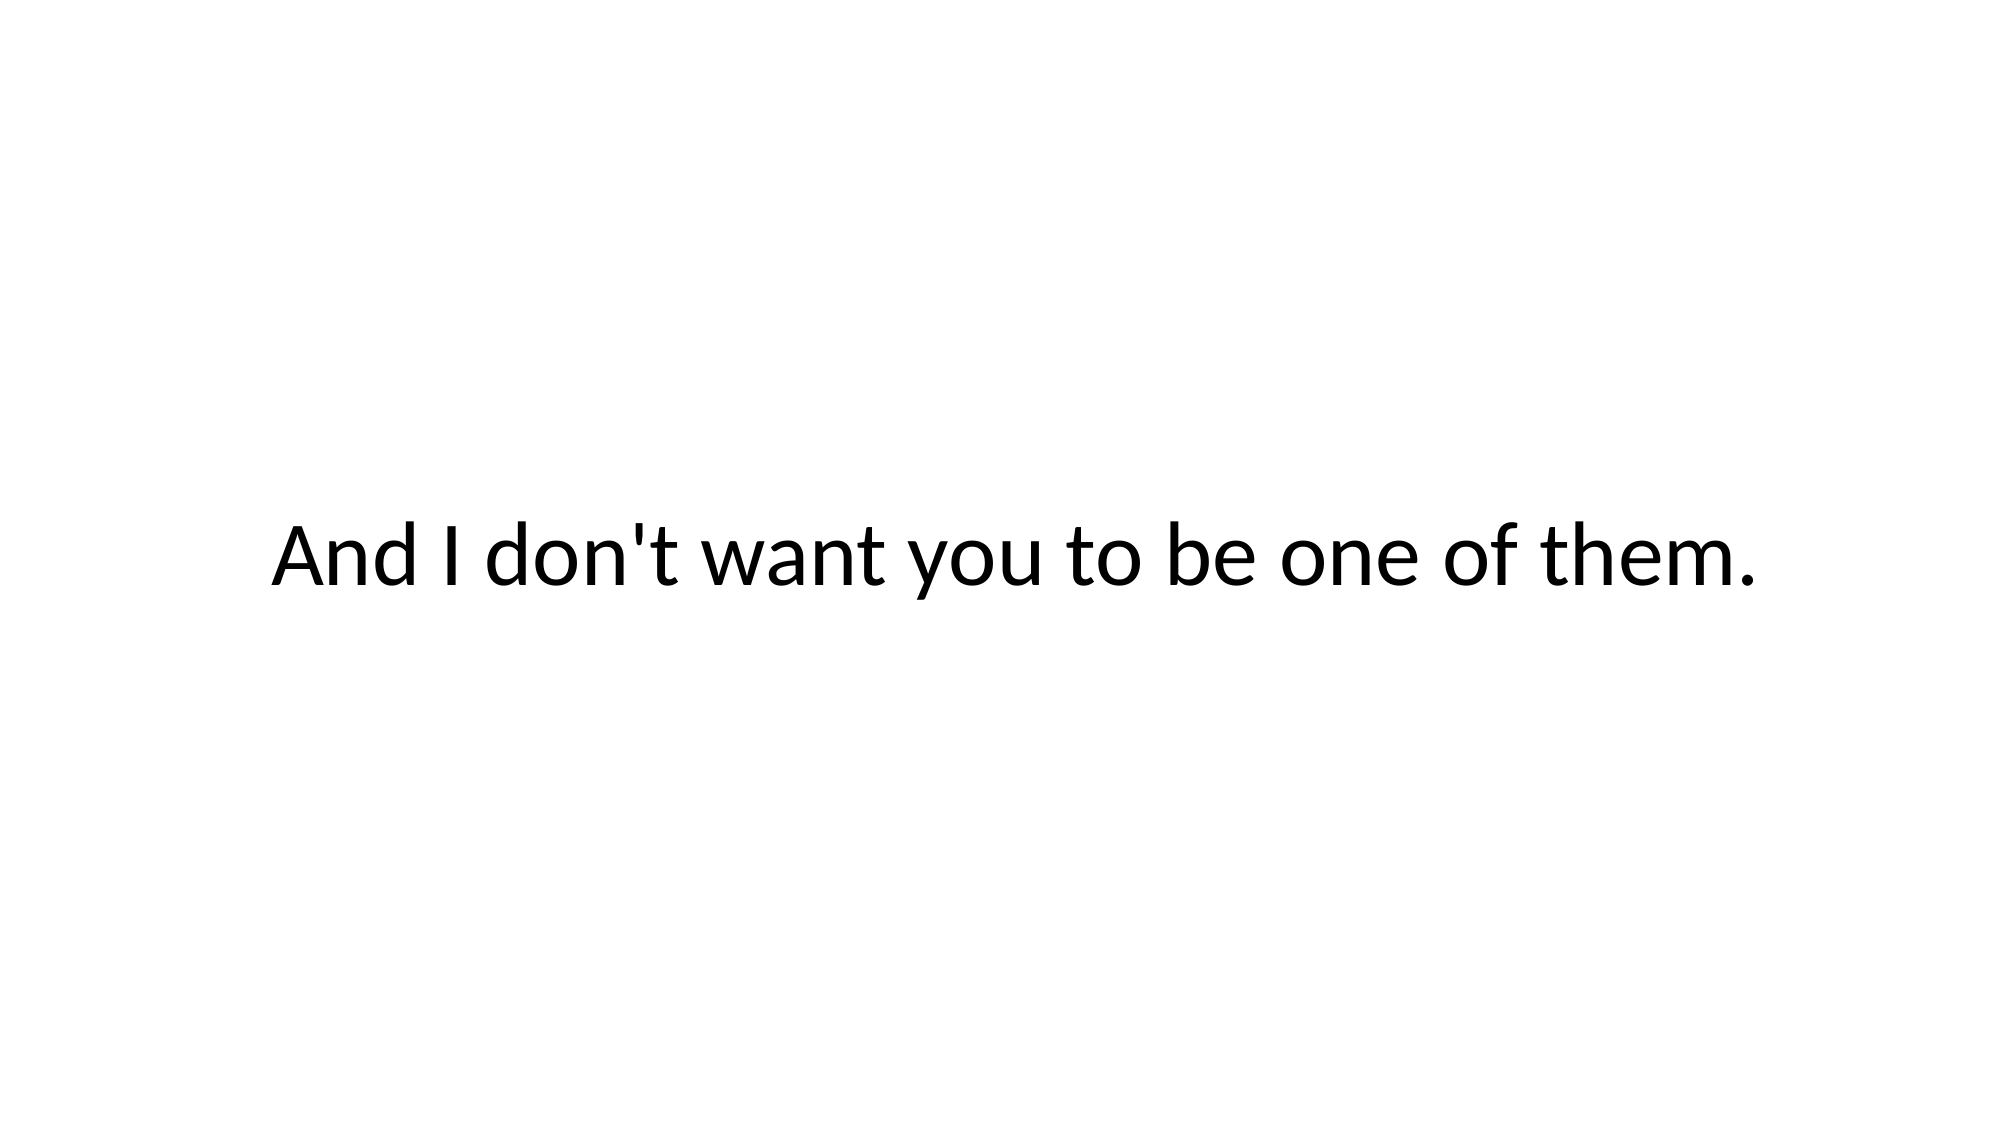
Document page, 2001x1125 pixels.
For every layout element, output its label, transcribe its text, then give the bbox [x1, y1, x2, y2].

list And I don't want you to be one of them. [154, 498, 1880, 1029]
